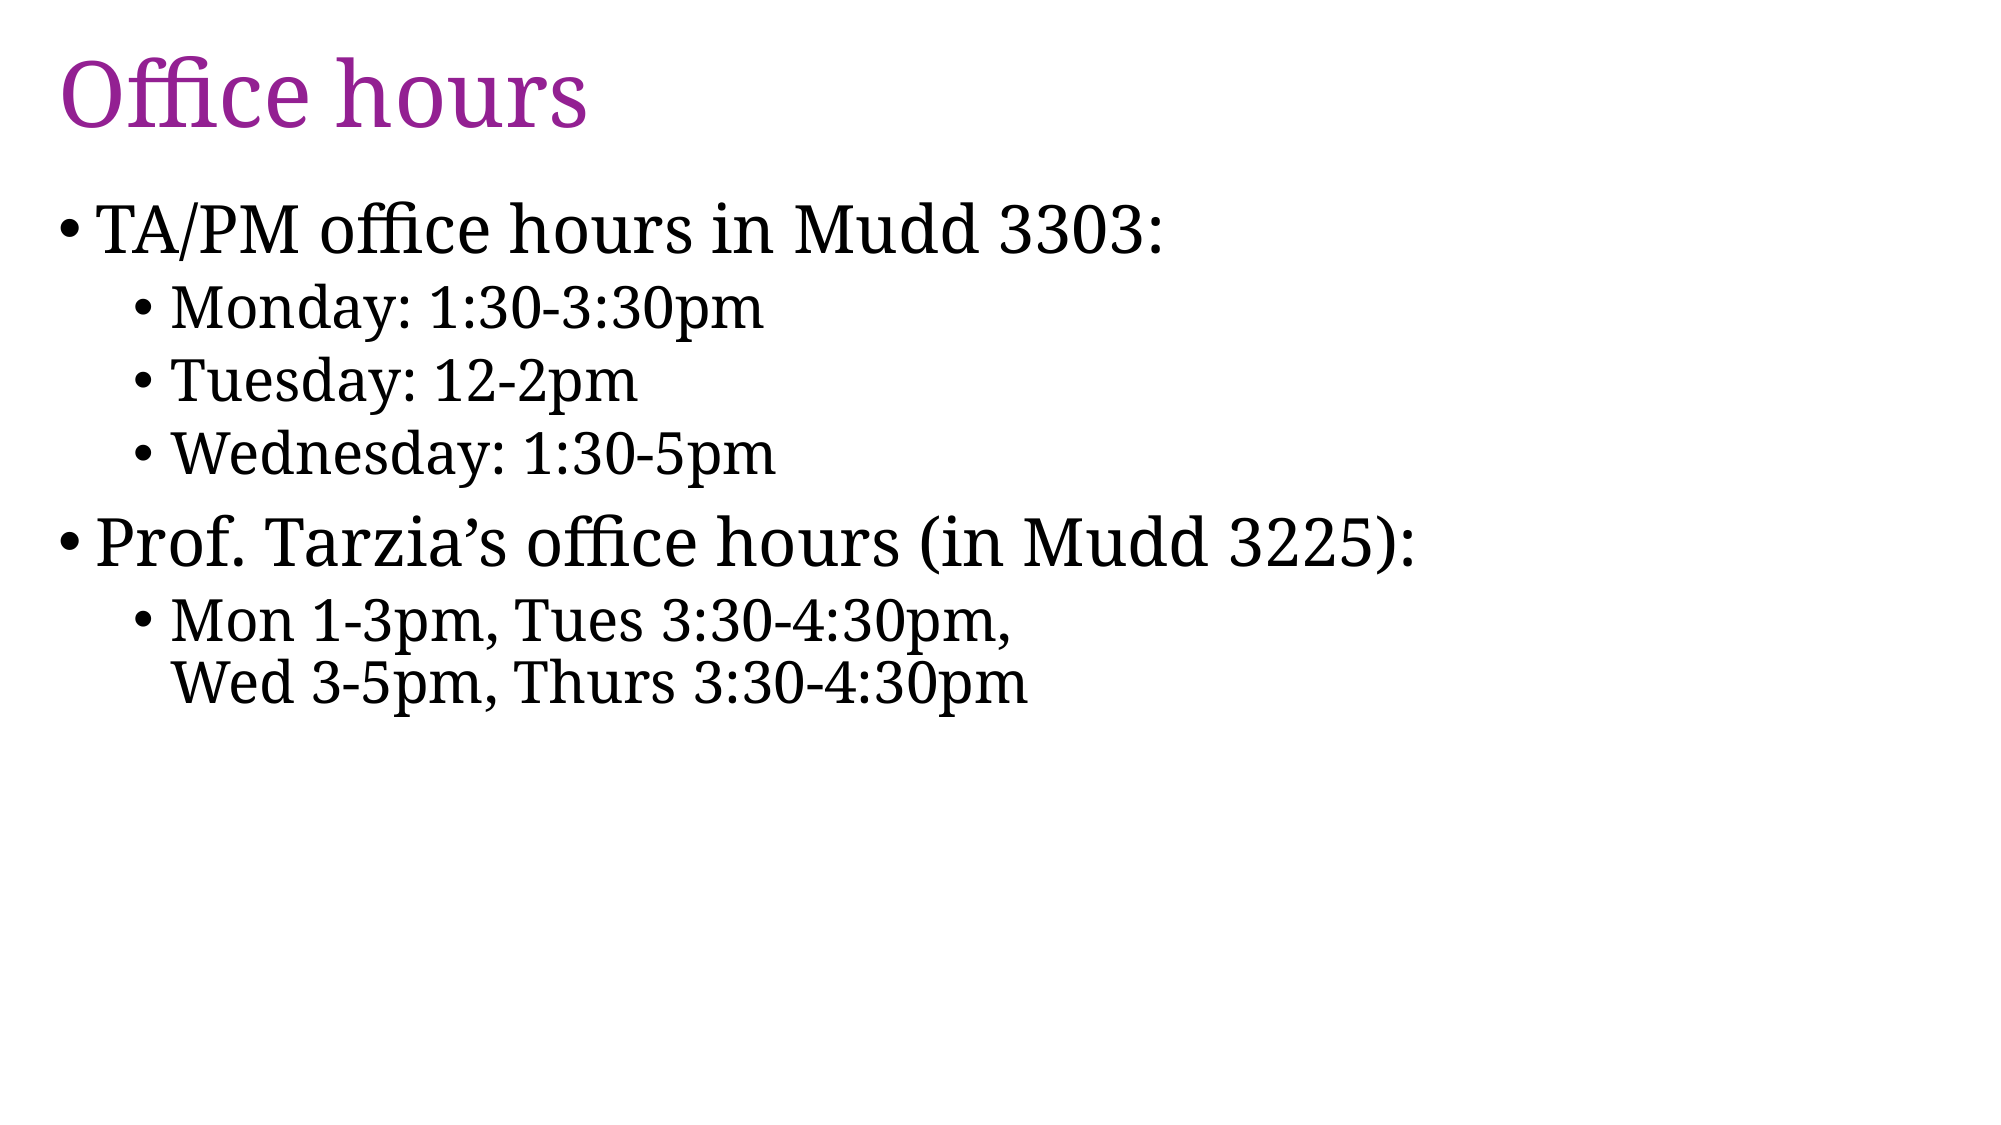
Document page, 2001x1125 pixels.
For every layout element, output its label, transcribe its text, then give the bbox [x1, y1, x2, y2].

list TA/PM office hours in Mudd 3303: Monday: 1:30-3:30pm Tuesday: 12-2pm Wednesday: 1:30-5pm Prof. Tarzia’s office hours (in Mudd 3225): Mon 1-3pm, Tues 3:30-4:30pm, Wed 3-5pm, Thurs 3:30-4:30pm [43, 188, 1953, 1106]
title Office hours [43, 25, 1953, 171]
